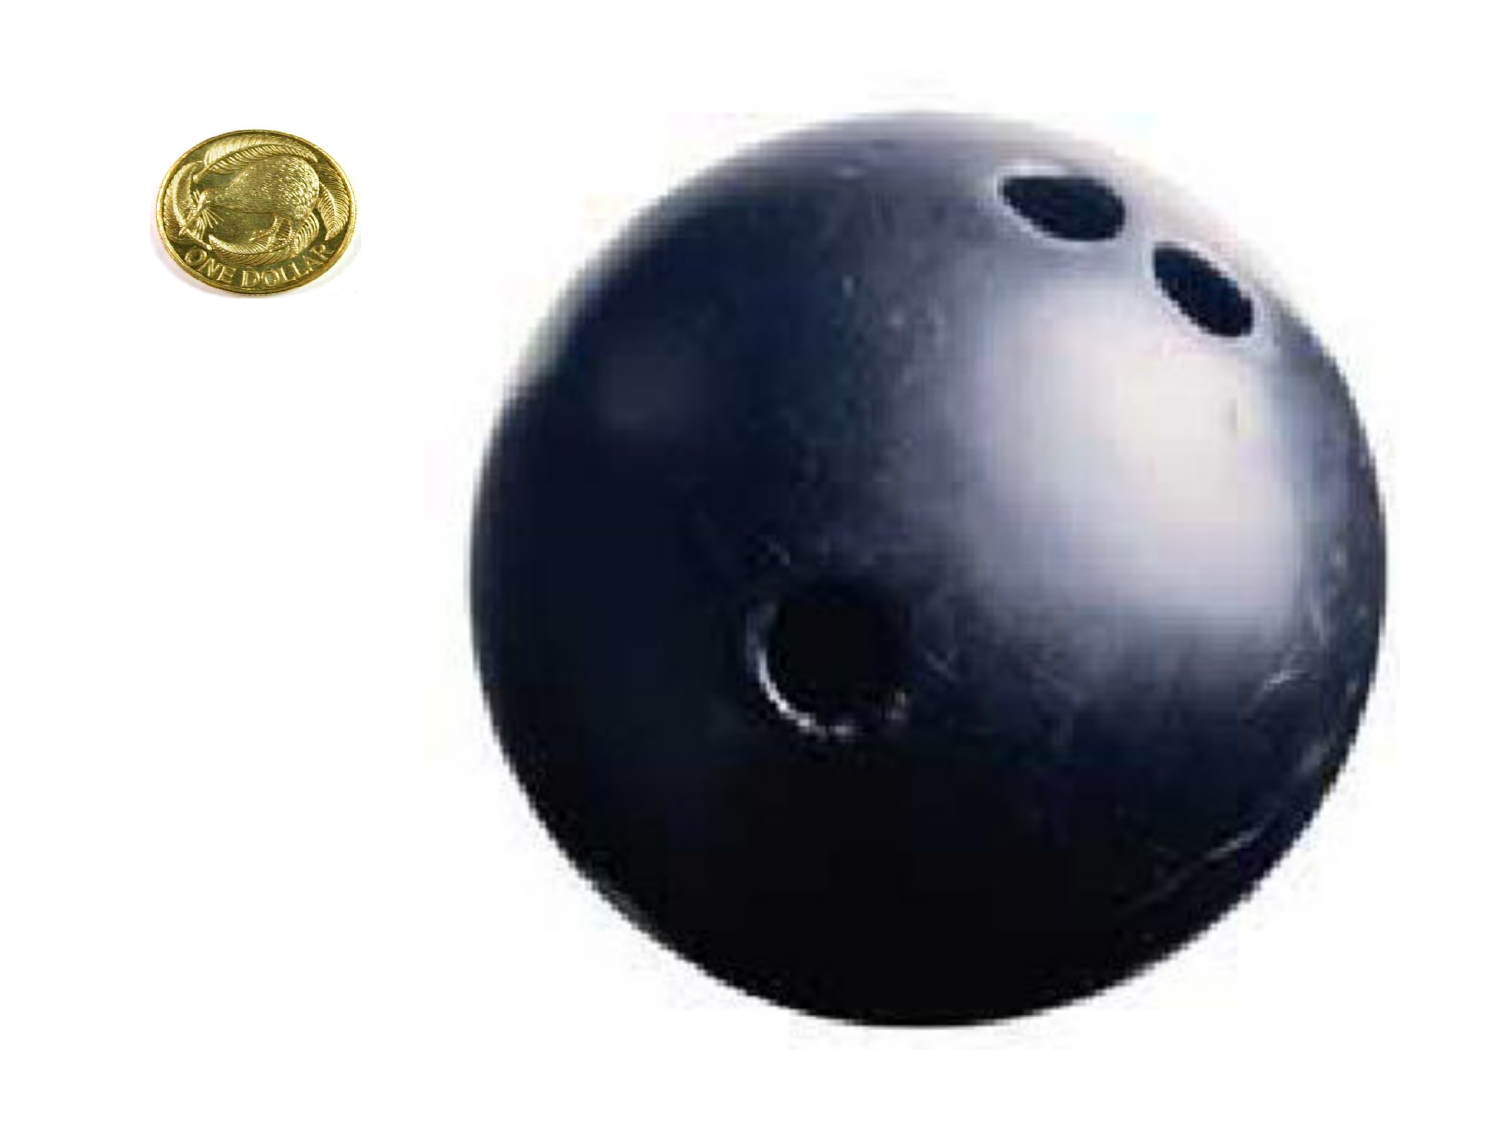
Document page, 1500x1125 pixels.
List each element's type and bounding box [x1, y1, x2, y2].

picture [424, 30, 1426, 1051]
picture [149, 112, 402, 301]
